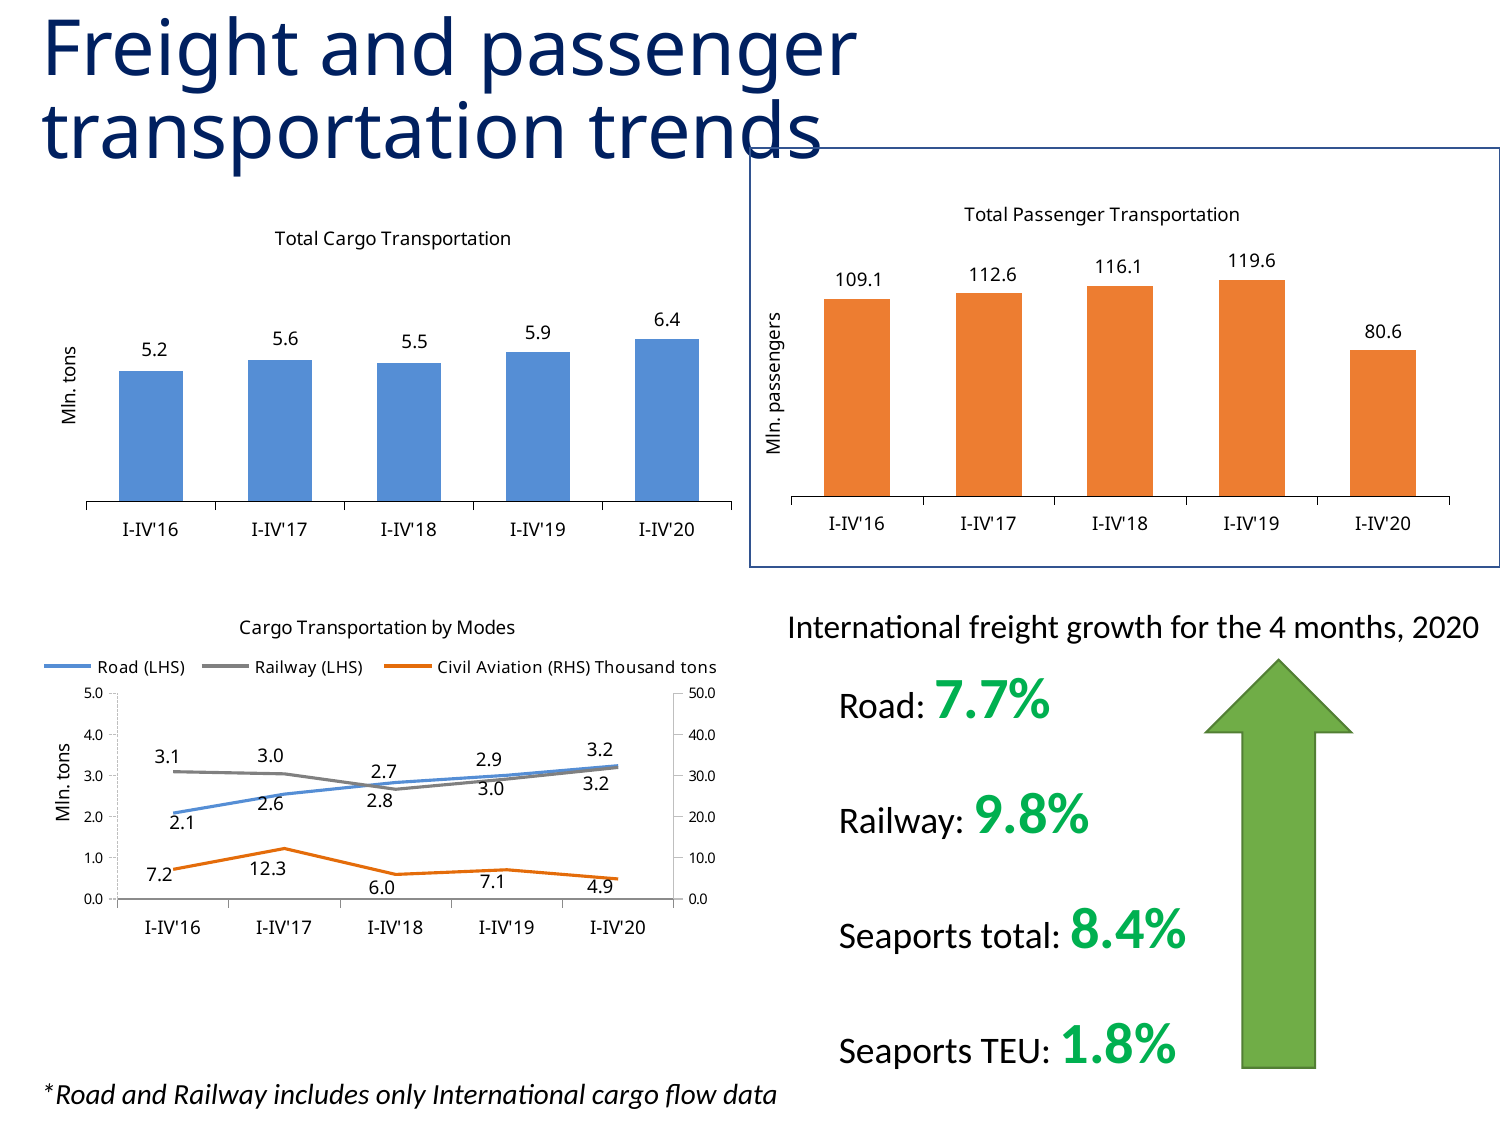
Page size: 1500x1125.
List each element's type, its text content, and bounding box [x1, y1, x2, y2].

chart [32, 593, 759, 959]
text_box [1203, 658, 1354, 1069]
title Freight and passenger transportation trends [25, 0, 1406, 184]
chart [32, 191, 1464, 568]
text_box *Road and Railway includes only International cargo flow data [25, 1067, 1078, 1118]
text_box [749, 147, 1500, 568]
text_box International freight growth for the 4 months, 2020 [772, 597, 1500, 653]
text_box Road: 7.7% Railway: 9.8% Seaports total: 8.4% Seaports TEU: 1.8% [824, 652, 1297, 1083]
